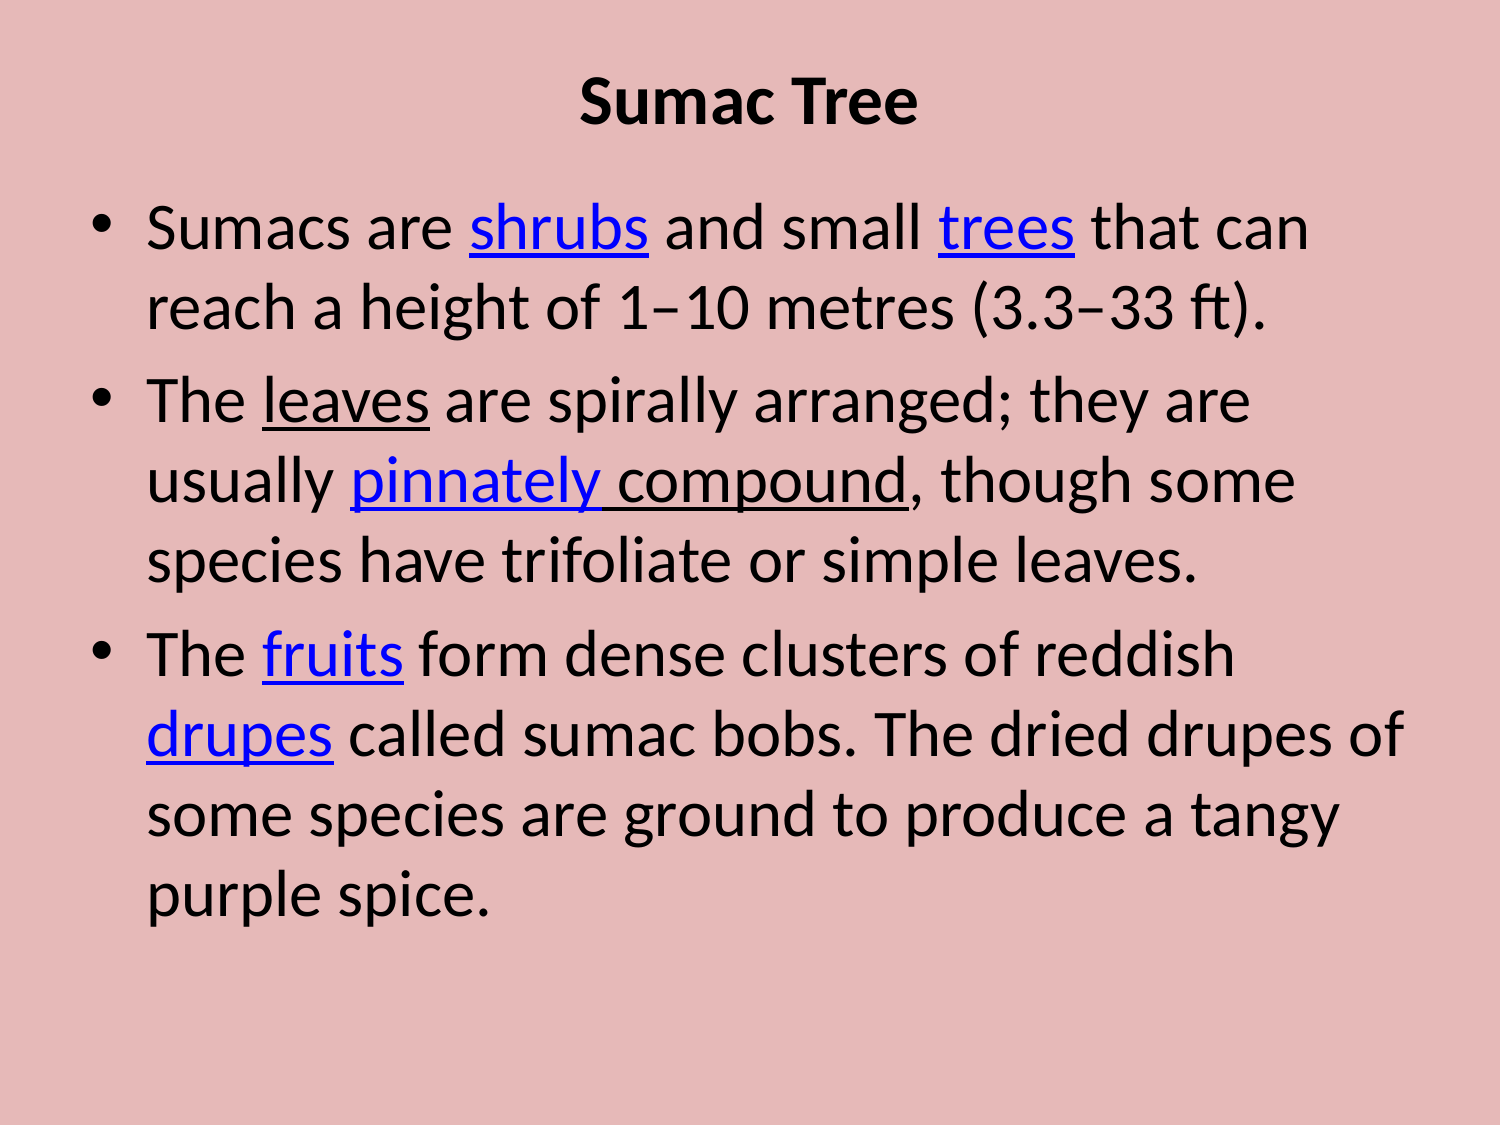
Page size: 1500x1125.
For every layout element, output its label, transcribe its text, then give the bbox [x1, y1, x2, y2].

title Sumac Tree [75, 45, 1425, 174]
list Sumacs are shrubs and small trees that can reach a height of 1–10 metres (3.3–33 ft). The leaves are spirally arranged; they are usually pinnately compound, though some species have trifoliate or simple leaves. The fruits form dense clusters of reddish drupes called sumac bobs. The dried drupes of some species are ground to produce a tangy purple spice. [75, 174, 1425, 1005]
